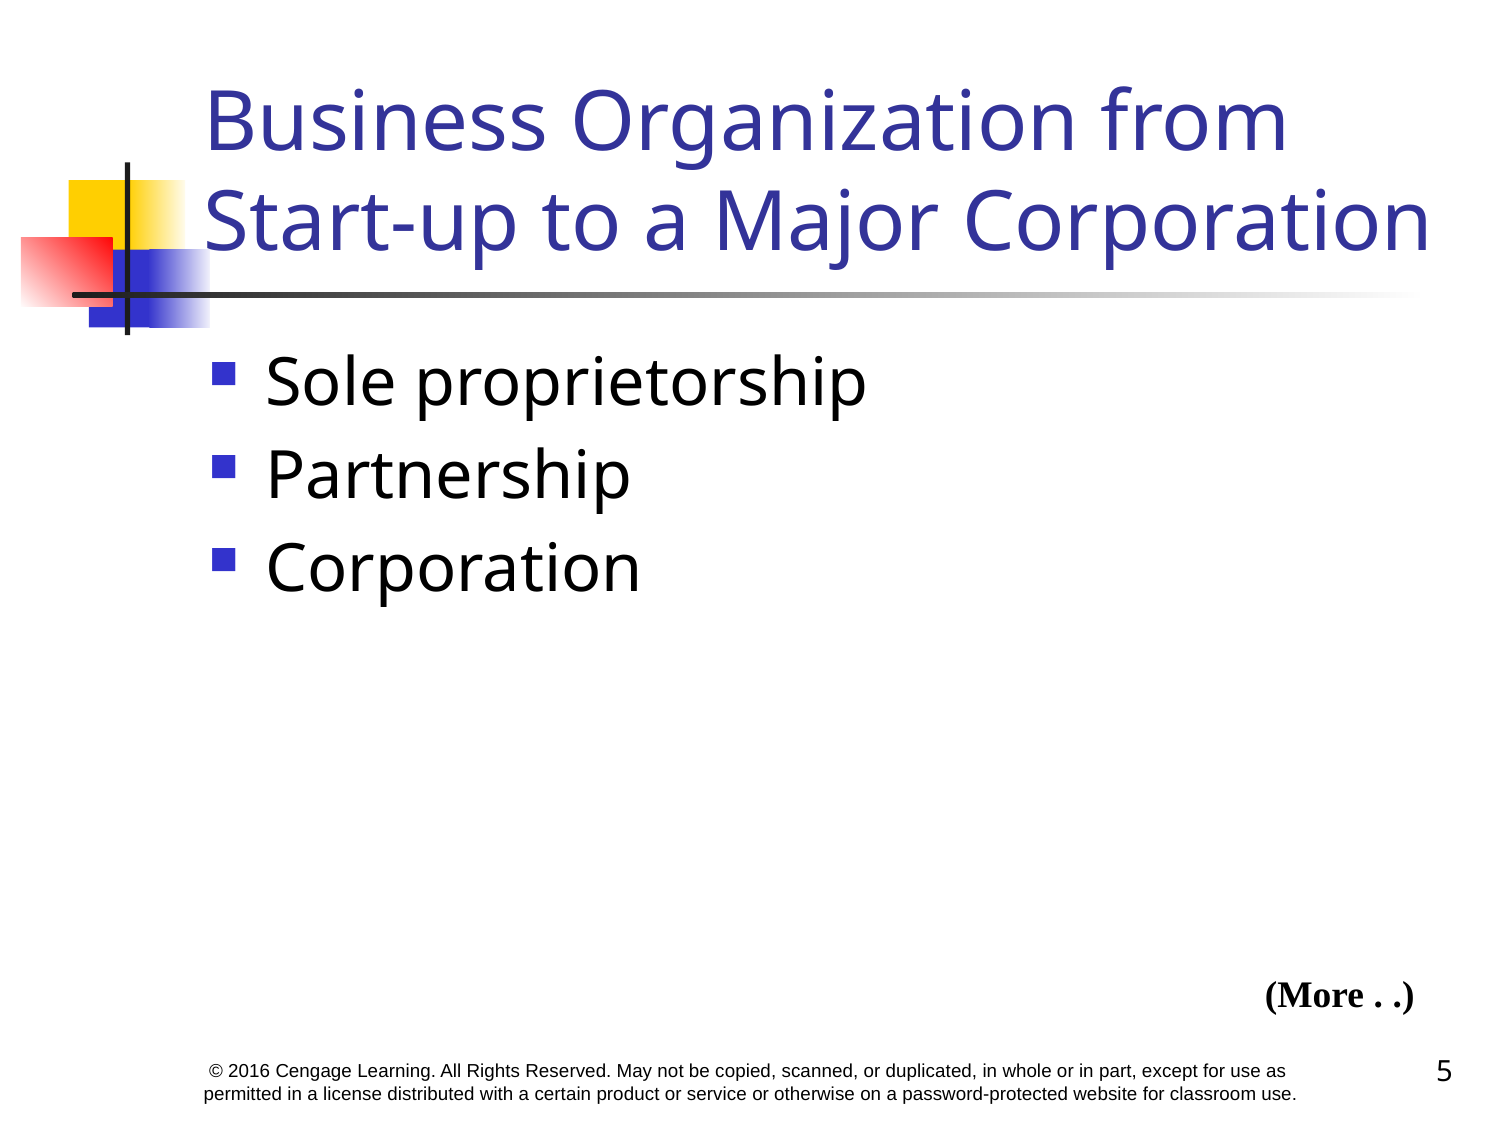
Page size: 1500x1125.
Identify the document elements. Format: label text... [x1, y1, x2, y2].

slide_number 5 [1154, 1023, 1468, 1100]
text_box [112, 1024, 425, 1100]
list Sole proprietorship Partnership Corporation [193, 330, 1470, 1007]
text_box [512, 1024, 988, 1100]
title Business Organization from Start-up to a Major Corporation [188, 34, 1468, 276]
text_box (More . .) [1250, 962, 1450, 1023]
